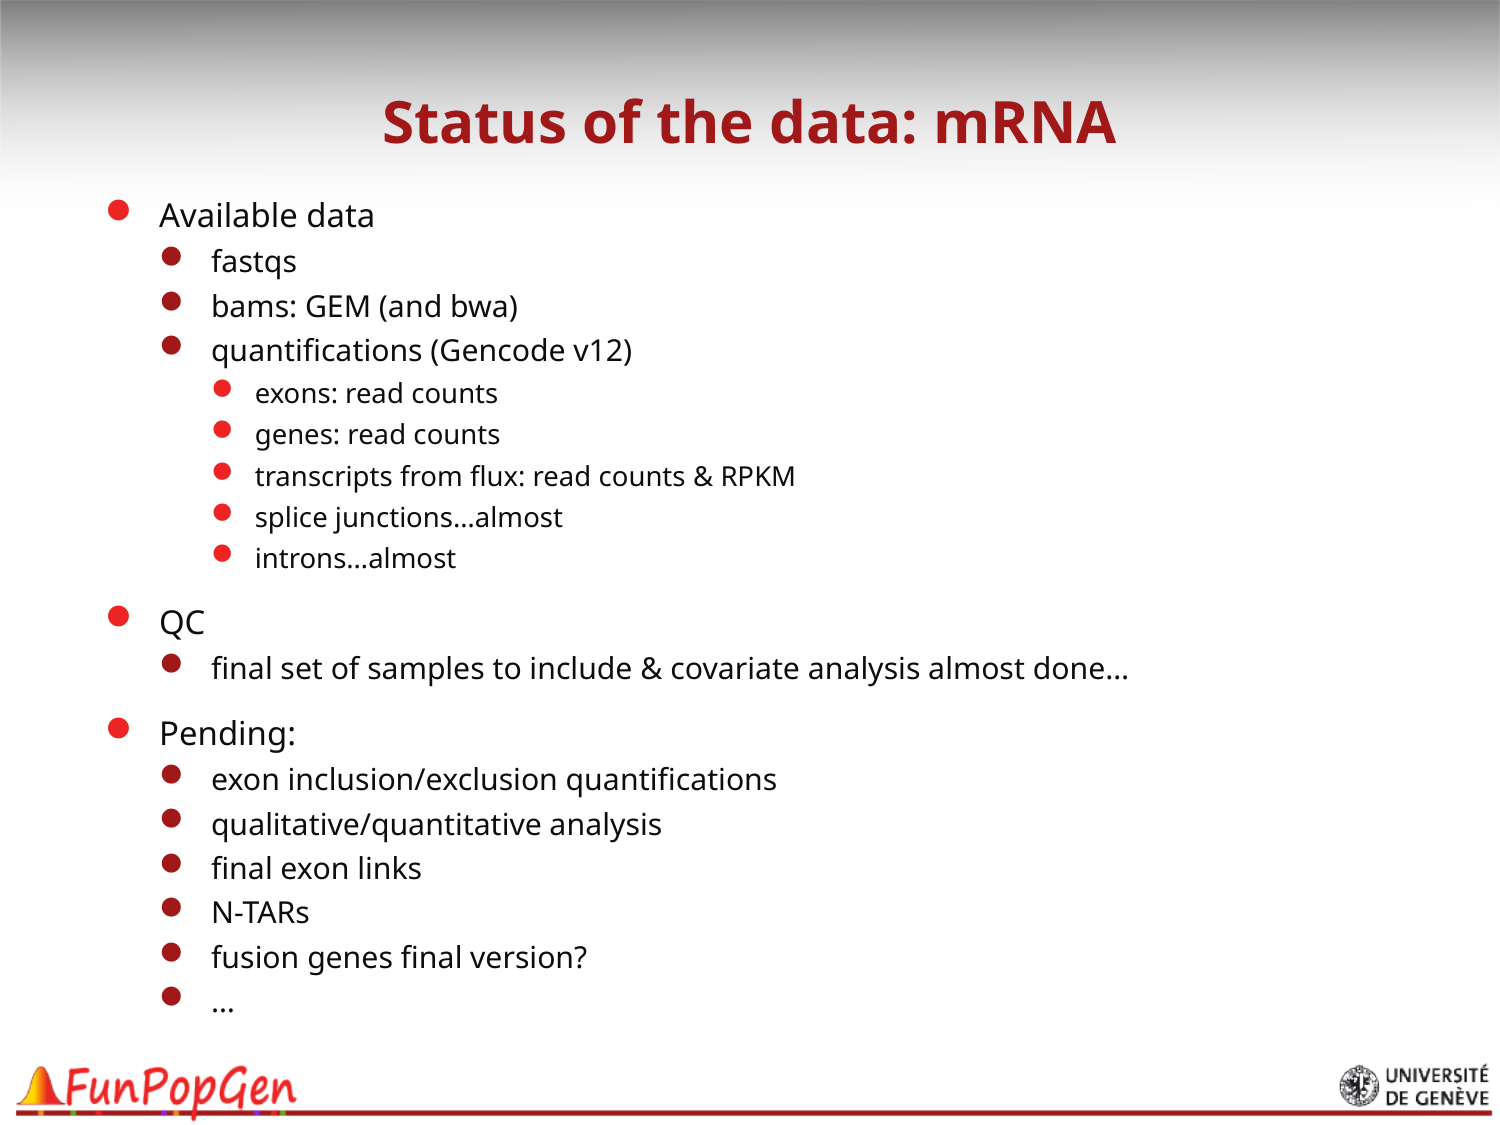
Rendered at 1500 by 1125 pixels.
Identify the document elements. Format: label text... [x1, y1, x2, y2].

title Status of the data: mRNA [90, 17, 1410, 163]
list Available data fastqs bams: GEM (and bwa) quantifications (Gencode v12) exons: read counts genes: read counts transcripts from flux: read counts & RPKM splice junctions…almost introns…almost QC final set of samples to include & covariate analysis almost done… Pending: exon inclusion/exclusion quantifications qualitative/quantitative analysis final exon links N-TARs fusion genes final version? … [90, 187, 1410, 1038]
picture [0, 0, 1500, 1125]
